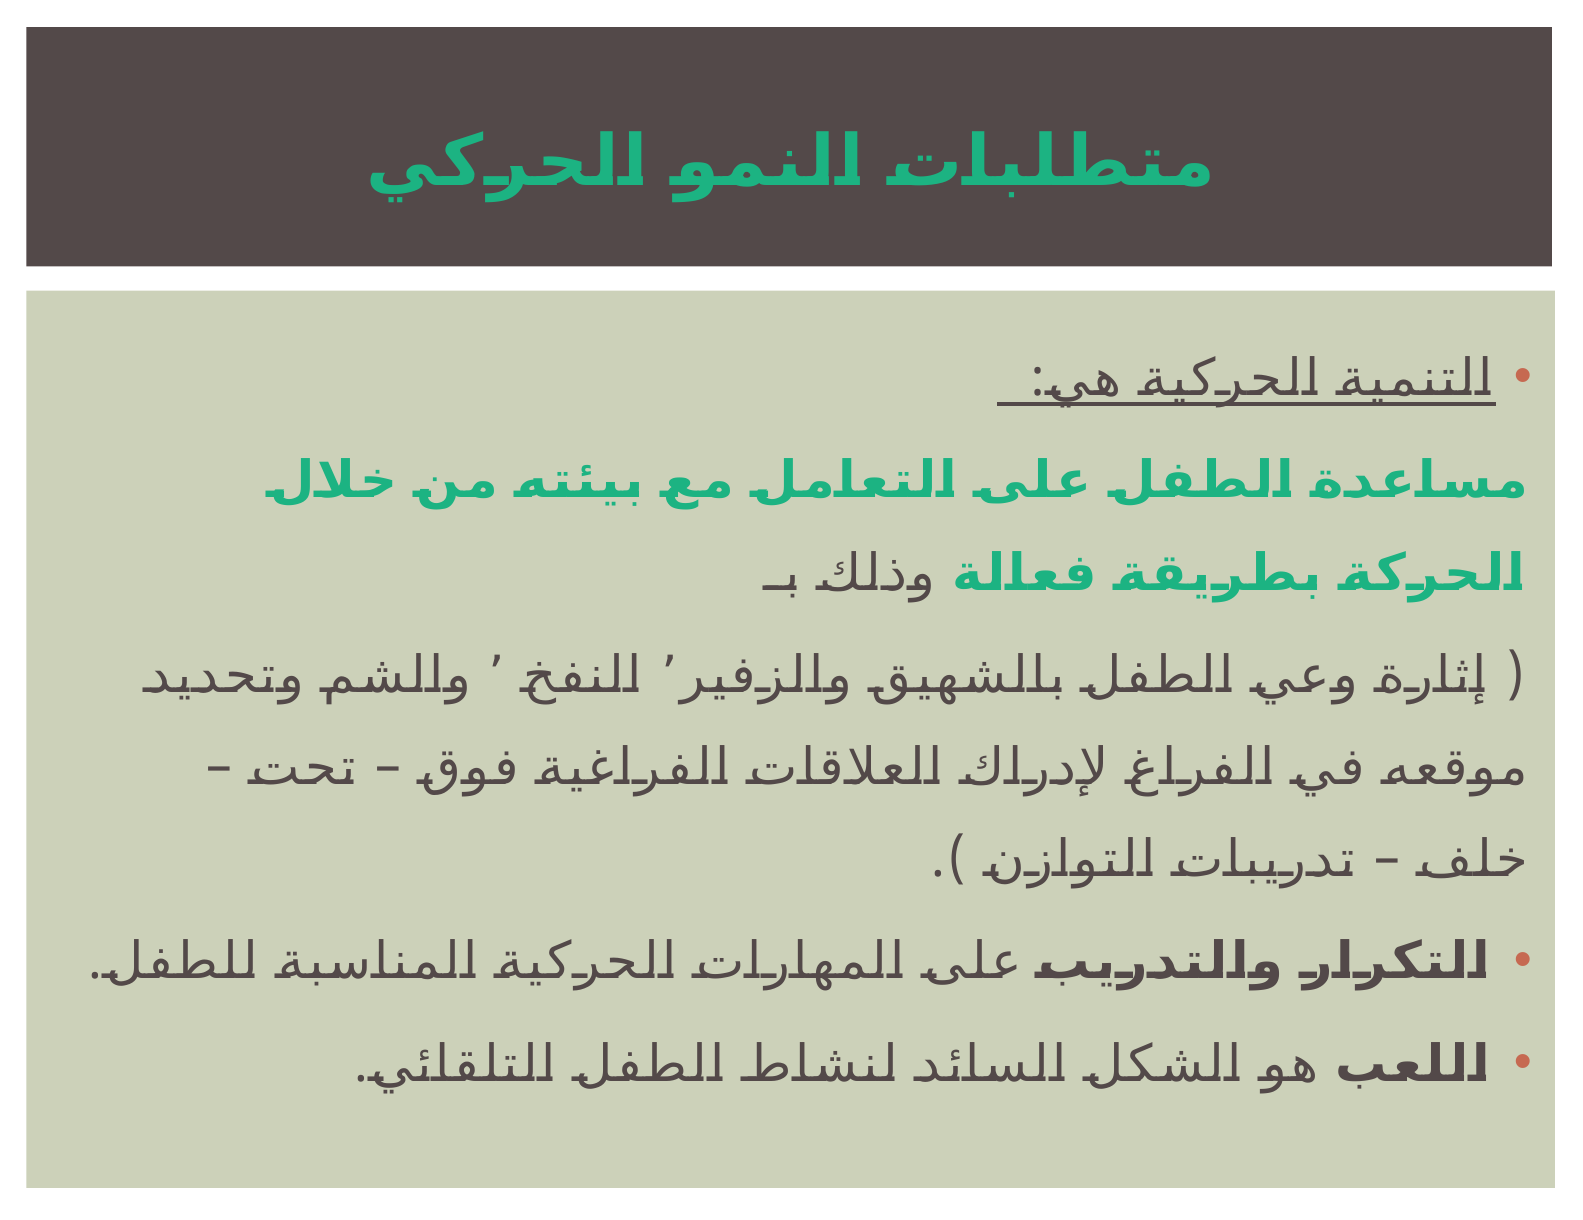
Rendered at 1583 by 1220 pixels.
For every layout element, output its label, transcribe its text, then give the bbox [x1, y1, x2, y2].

title متطلبات النمو الحركي [65, 63, 1517, 251]
list التنمية الحركية هي: مساعدة الطفل على التعامل مع بيئته من خلال الحركة بطريقة فعالة وذلك بـ ( إثارة وعي الطفل بالشهيق والزفير٬ النفخ ٬ والشم وتحديد موقعه في الفراغ لإدراك العلاقات الفراغية فوق – تحت – خلف – تدريبات التوازن ). التكرار والتدريب على المهارات الحركية المناسبة للطفل. اللعب هو الشكل السائد لنشاط الطفل التلقائي. [65, 305, 1552, 1119]
